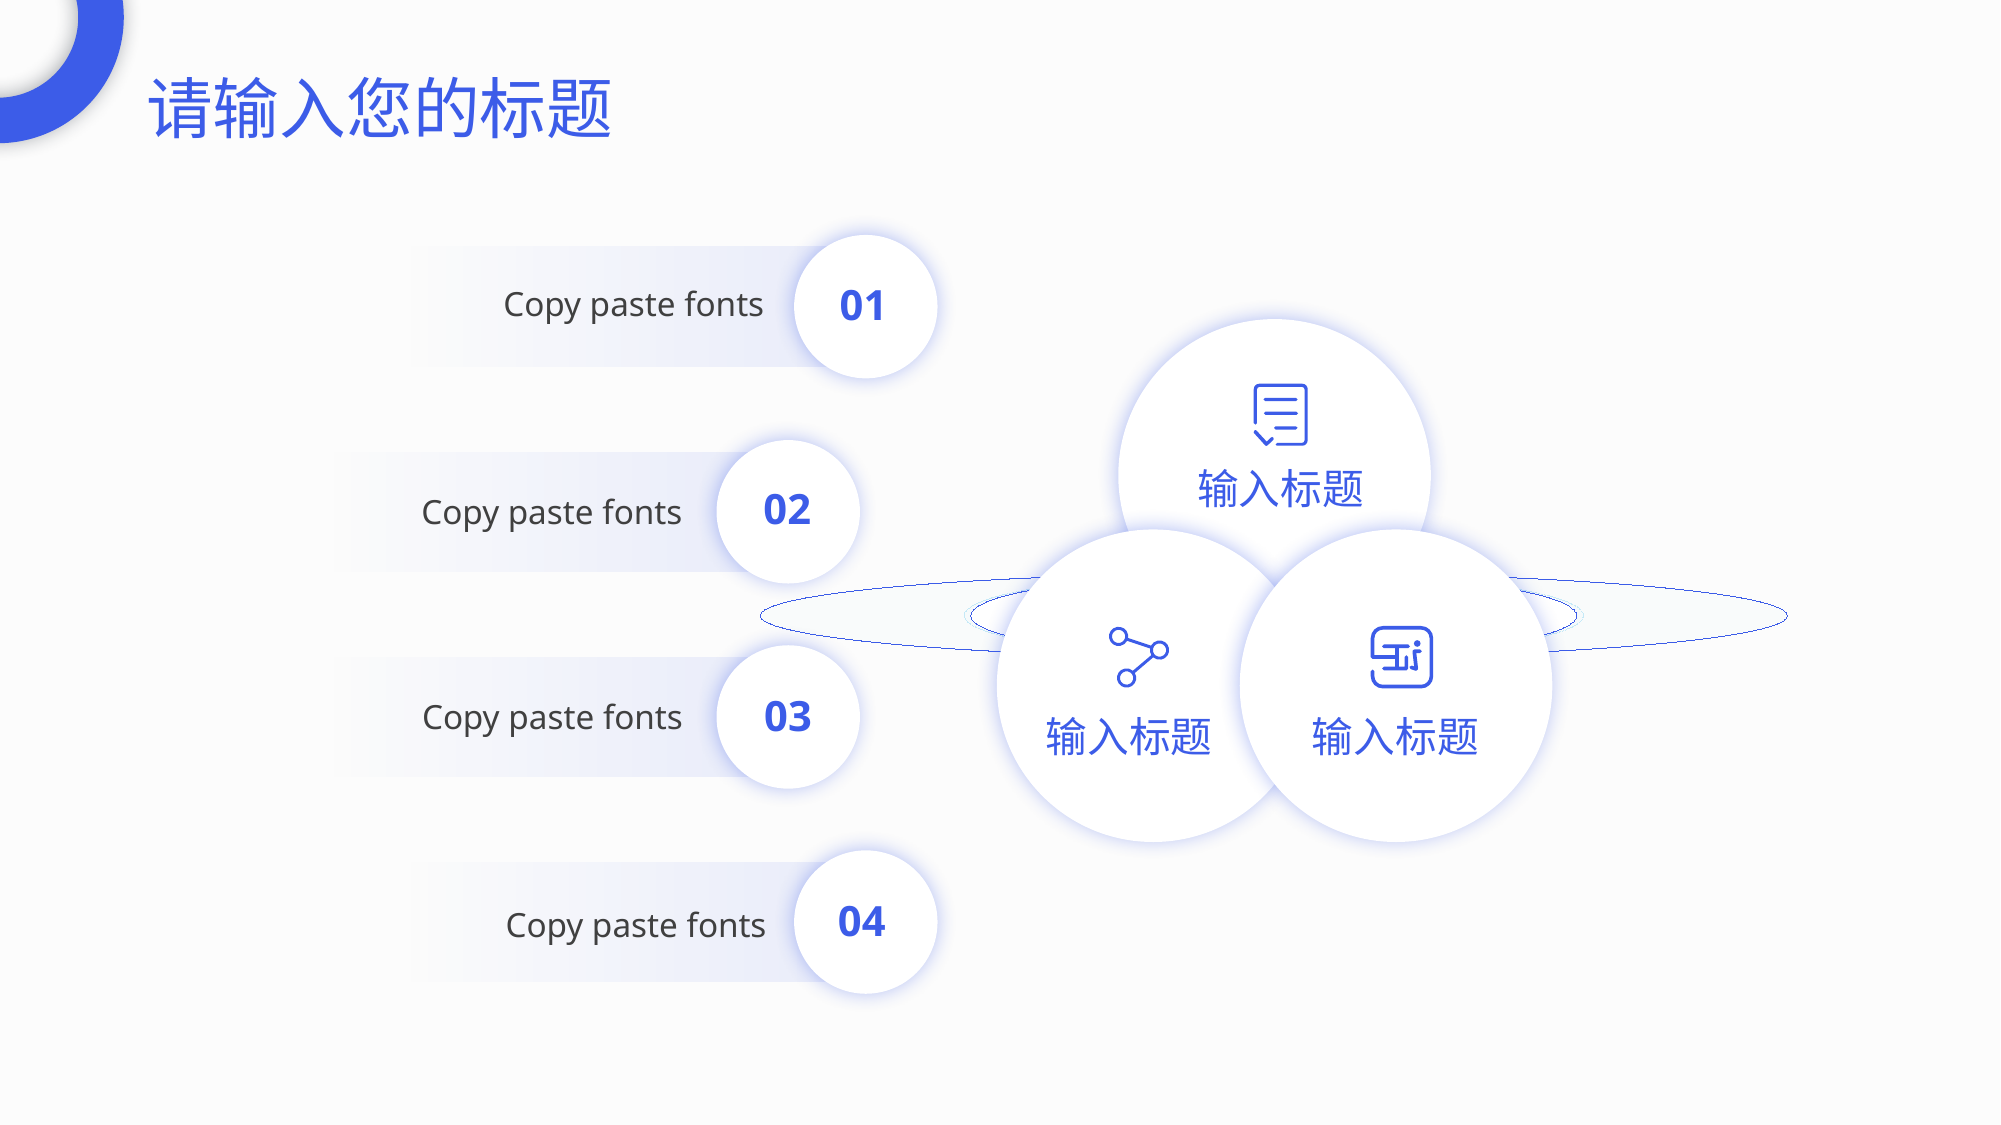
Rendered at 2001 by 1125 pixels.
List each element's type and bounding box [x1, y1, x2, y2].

text_box [760, 319, 1788, 842]
text_box [324, 645, 860, 789]
text_box [0, 0, 825, 156]
text_box [401, 850, 938, 994]
text_box [324, 440, 860, 584]
text_box [401, 234, 938, 379]
